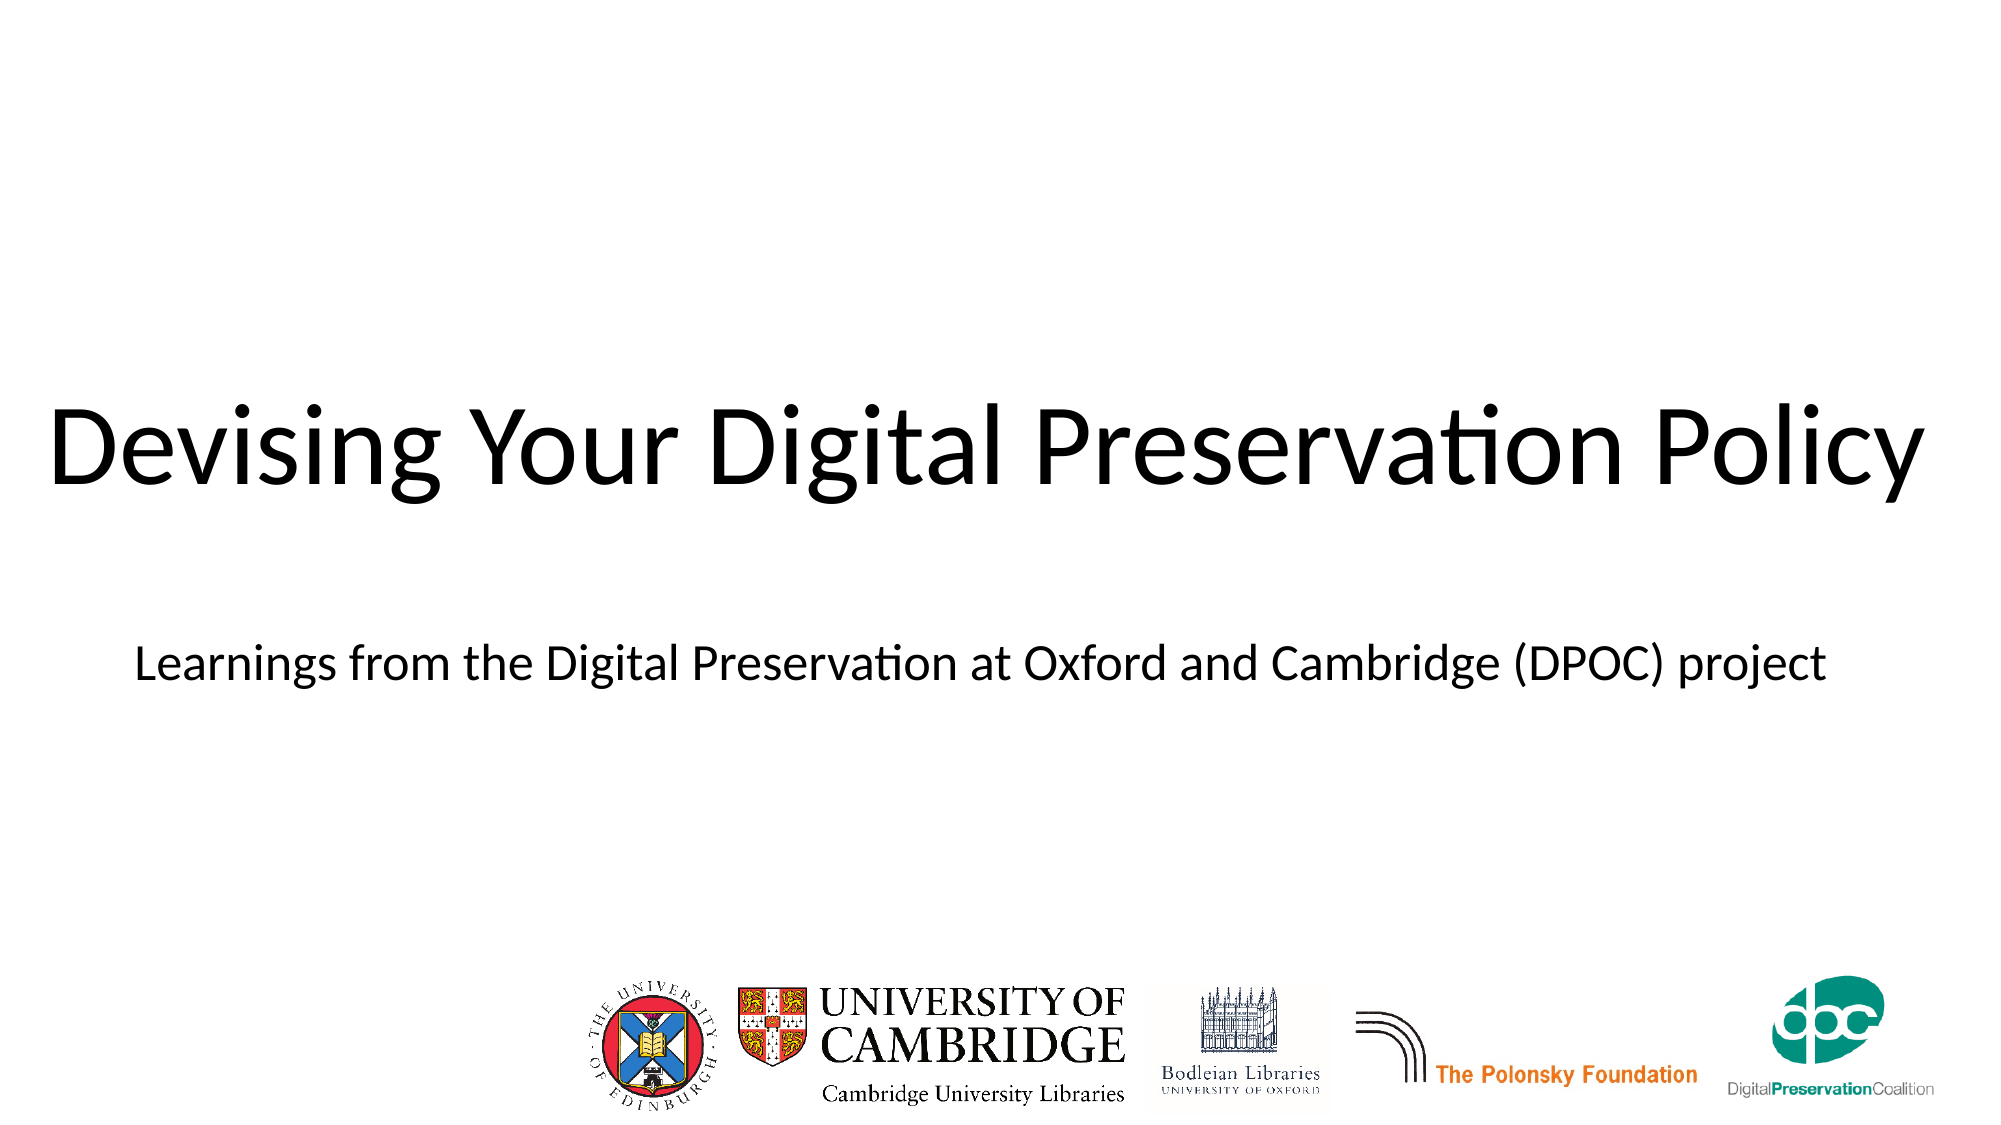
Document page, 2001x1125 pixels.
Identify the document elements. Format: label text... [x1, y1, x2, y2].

picture [1349, 969, 1950, 1105]
picture [588, 980, 717, 1111]
text_box [0, 139, 2000, 912]
picture [1146, 986, 1331, 1115]
picture [738, 986, 1125, 1106]
title Devising Your Digital Preservation Policy Learnings from the Digital Preservation at Oxford and Cambridge (DPOC) project [26, 252, 1950, 779]
